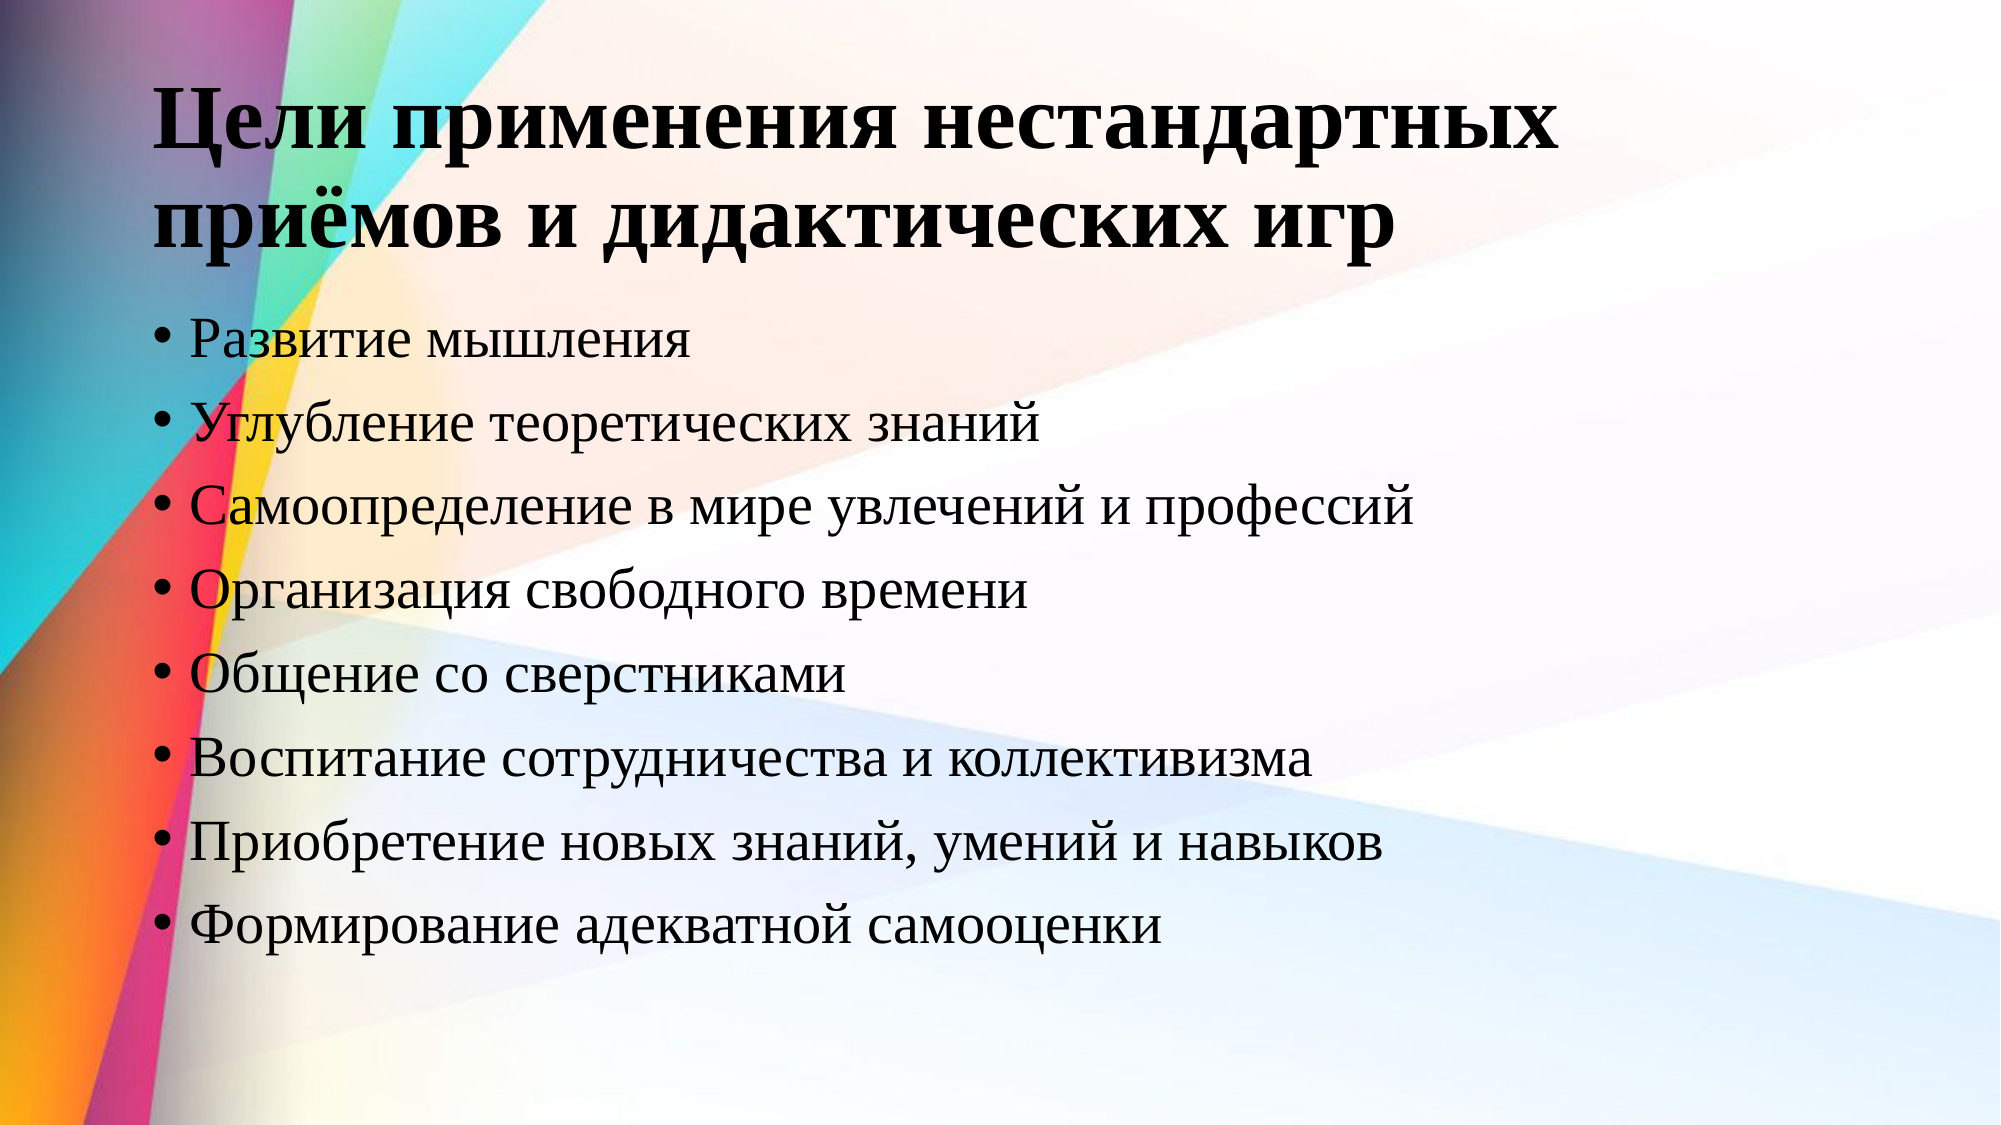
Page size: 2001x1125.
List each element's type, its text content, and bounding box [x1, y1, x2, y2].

picture [0, 0, 2001, 1125]
list Развитие мышления Углубление теоретических знаний Самоопределение в мире увлечений и профессий Организация свободного времени Общение со сверстниками Воспитание сотрудничества и коллективизма Приобретение новых знаний, умений и навыков Формирование адекватной самооценки [137, 299, 1863, 1014]
title Цели применения нестандартных приёмов и дидактических игр [137, 59, 1863, 278]
